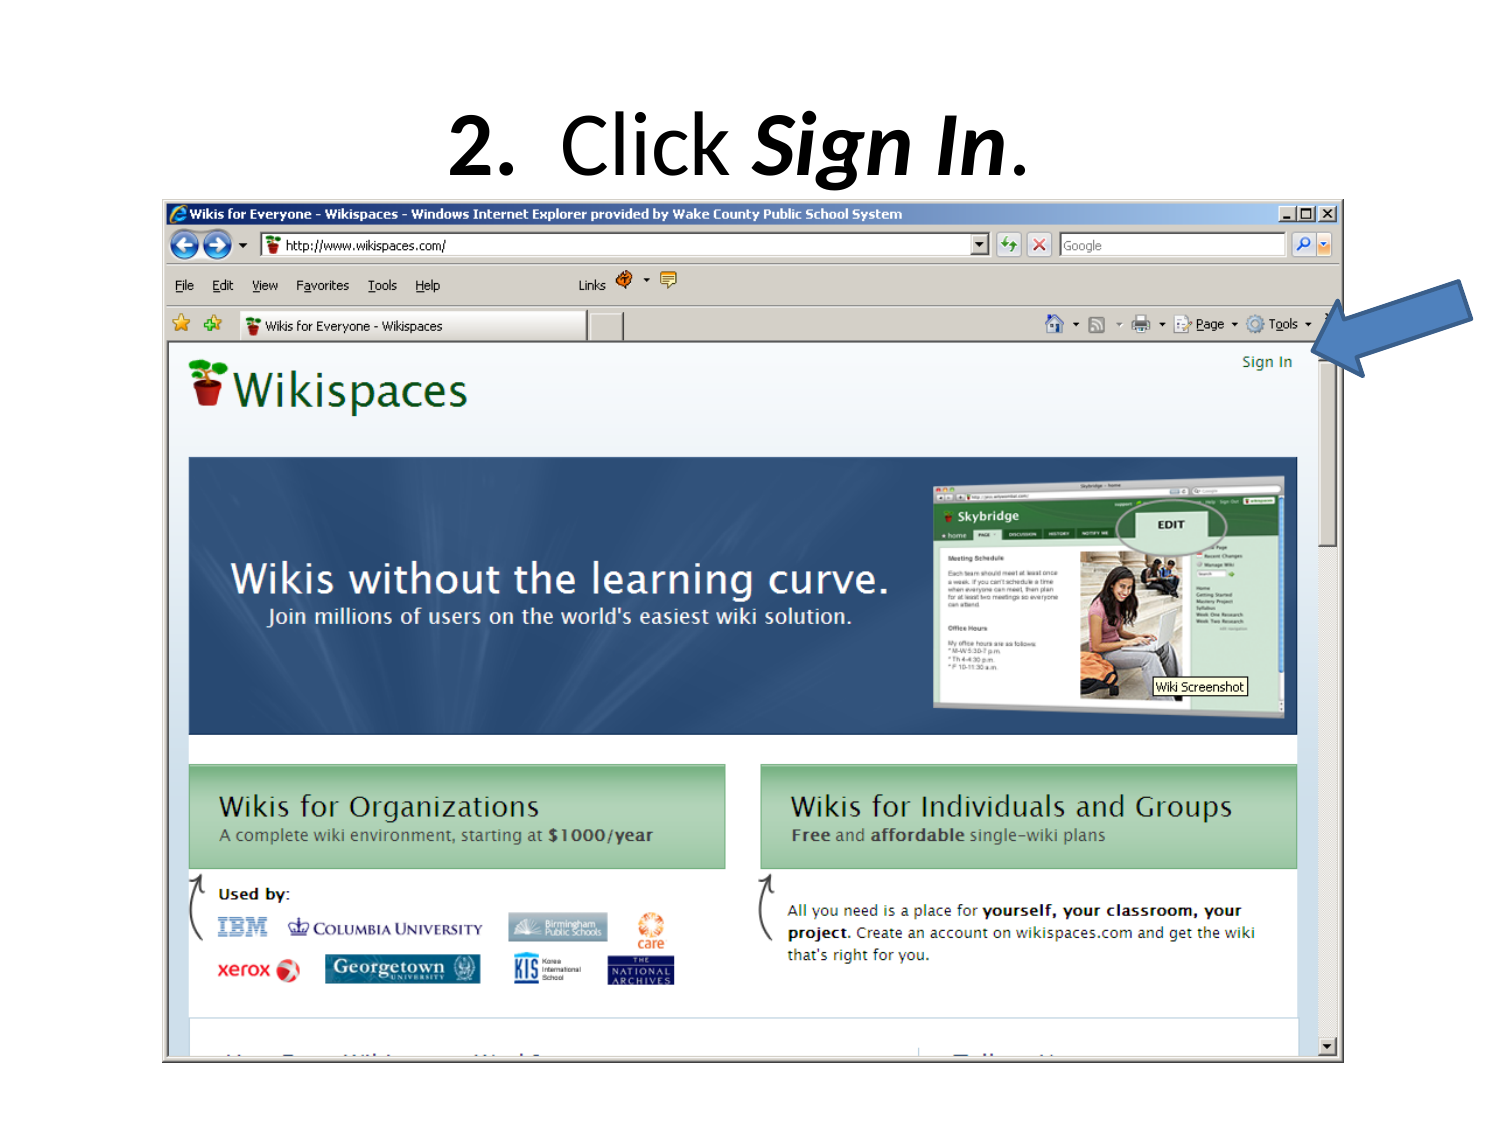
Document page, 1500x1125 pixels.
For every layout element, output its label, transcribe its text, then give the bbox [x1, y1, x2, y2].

text_box [1348, 279, 1474, 378]
title 2. Click Sign In. [75, 45, 1425, 233]
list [162, 199, 1344, 1063]
